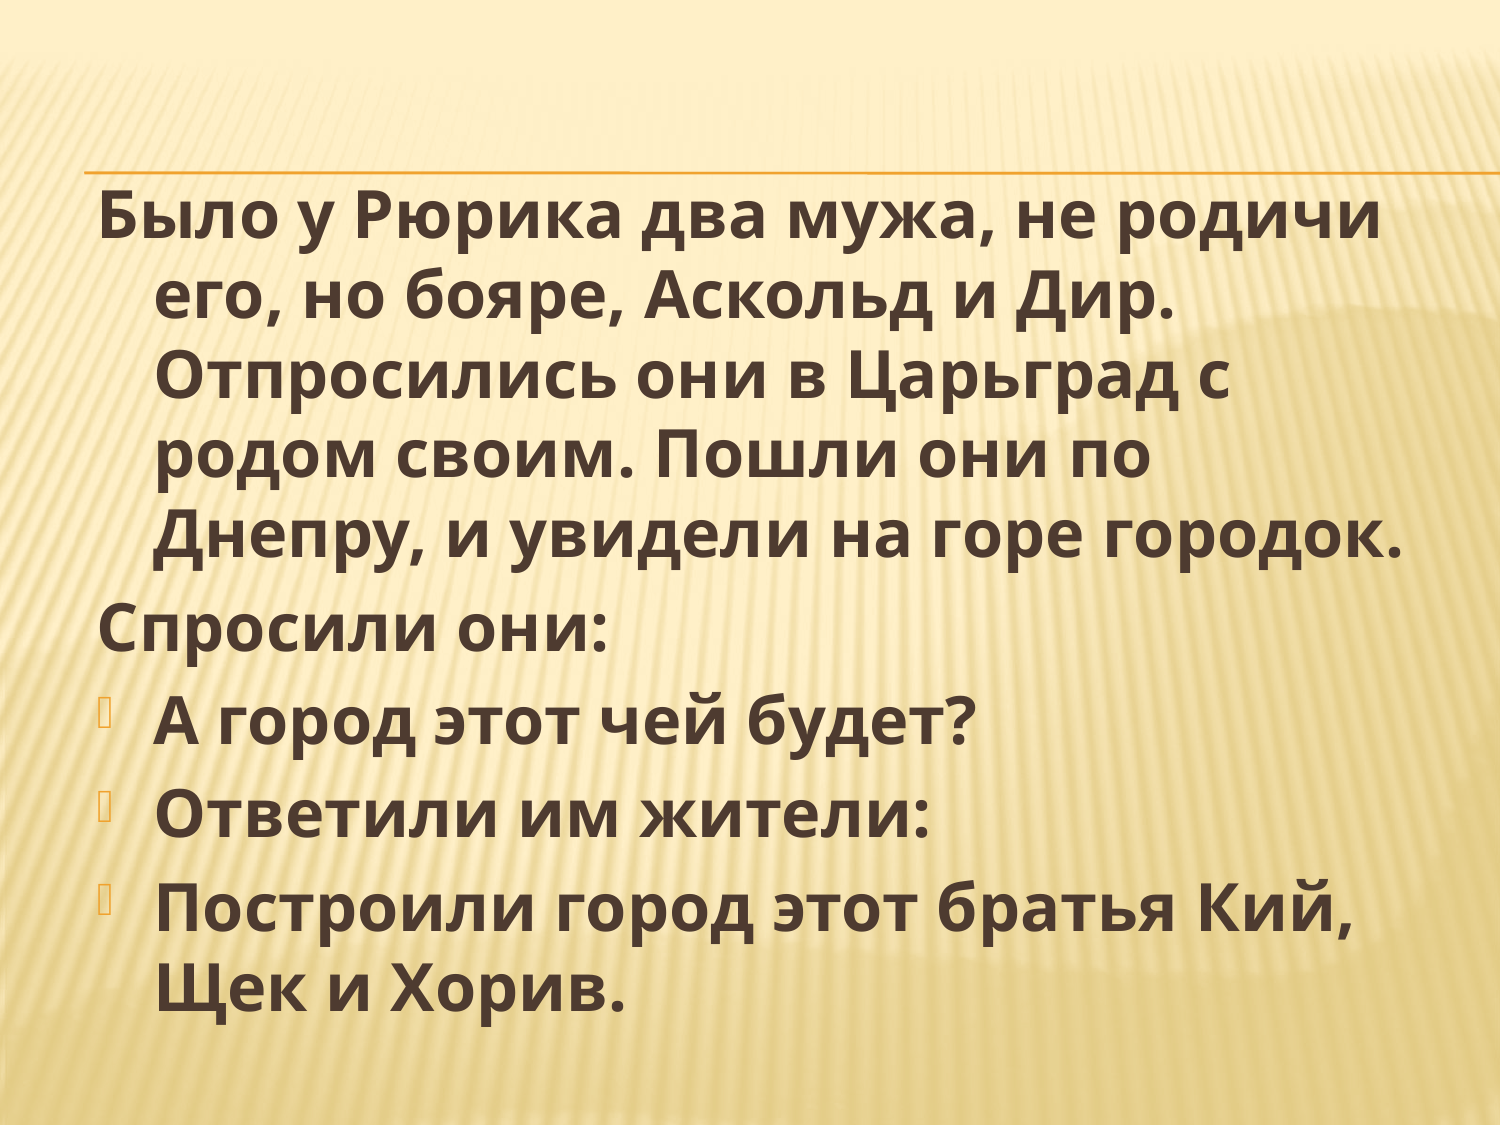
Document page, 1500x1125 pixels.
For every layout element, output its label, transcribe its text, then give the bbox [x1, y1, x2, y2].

list Было у Рюрика два мужа, не родичи его, но бояре, Аскольд и Дир. Отпросились они в Царьград с родом своим. Пошли они по Днепру, и увидели на горе городок. Спросили они: А город этот чей будет? Ответили им жители: Построили город этот братья Кий, Щек и Хорив. [82, 164, 1425, 1067]
